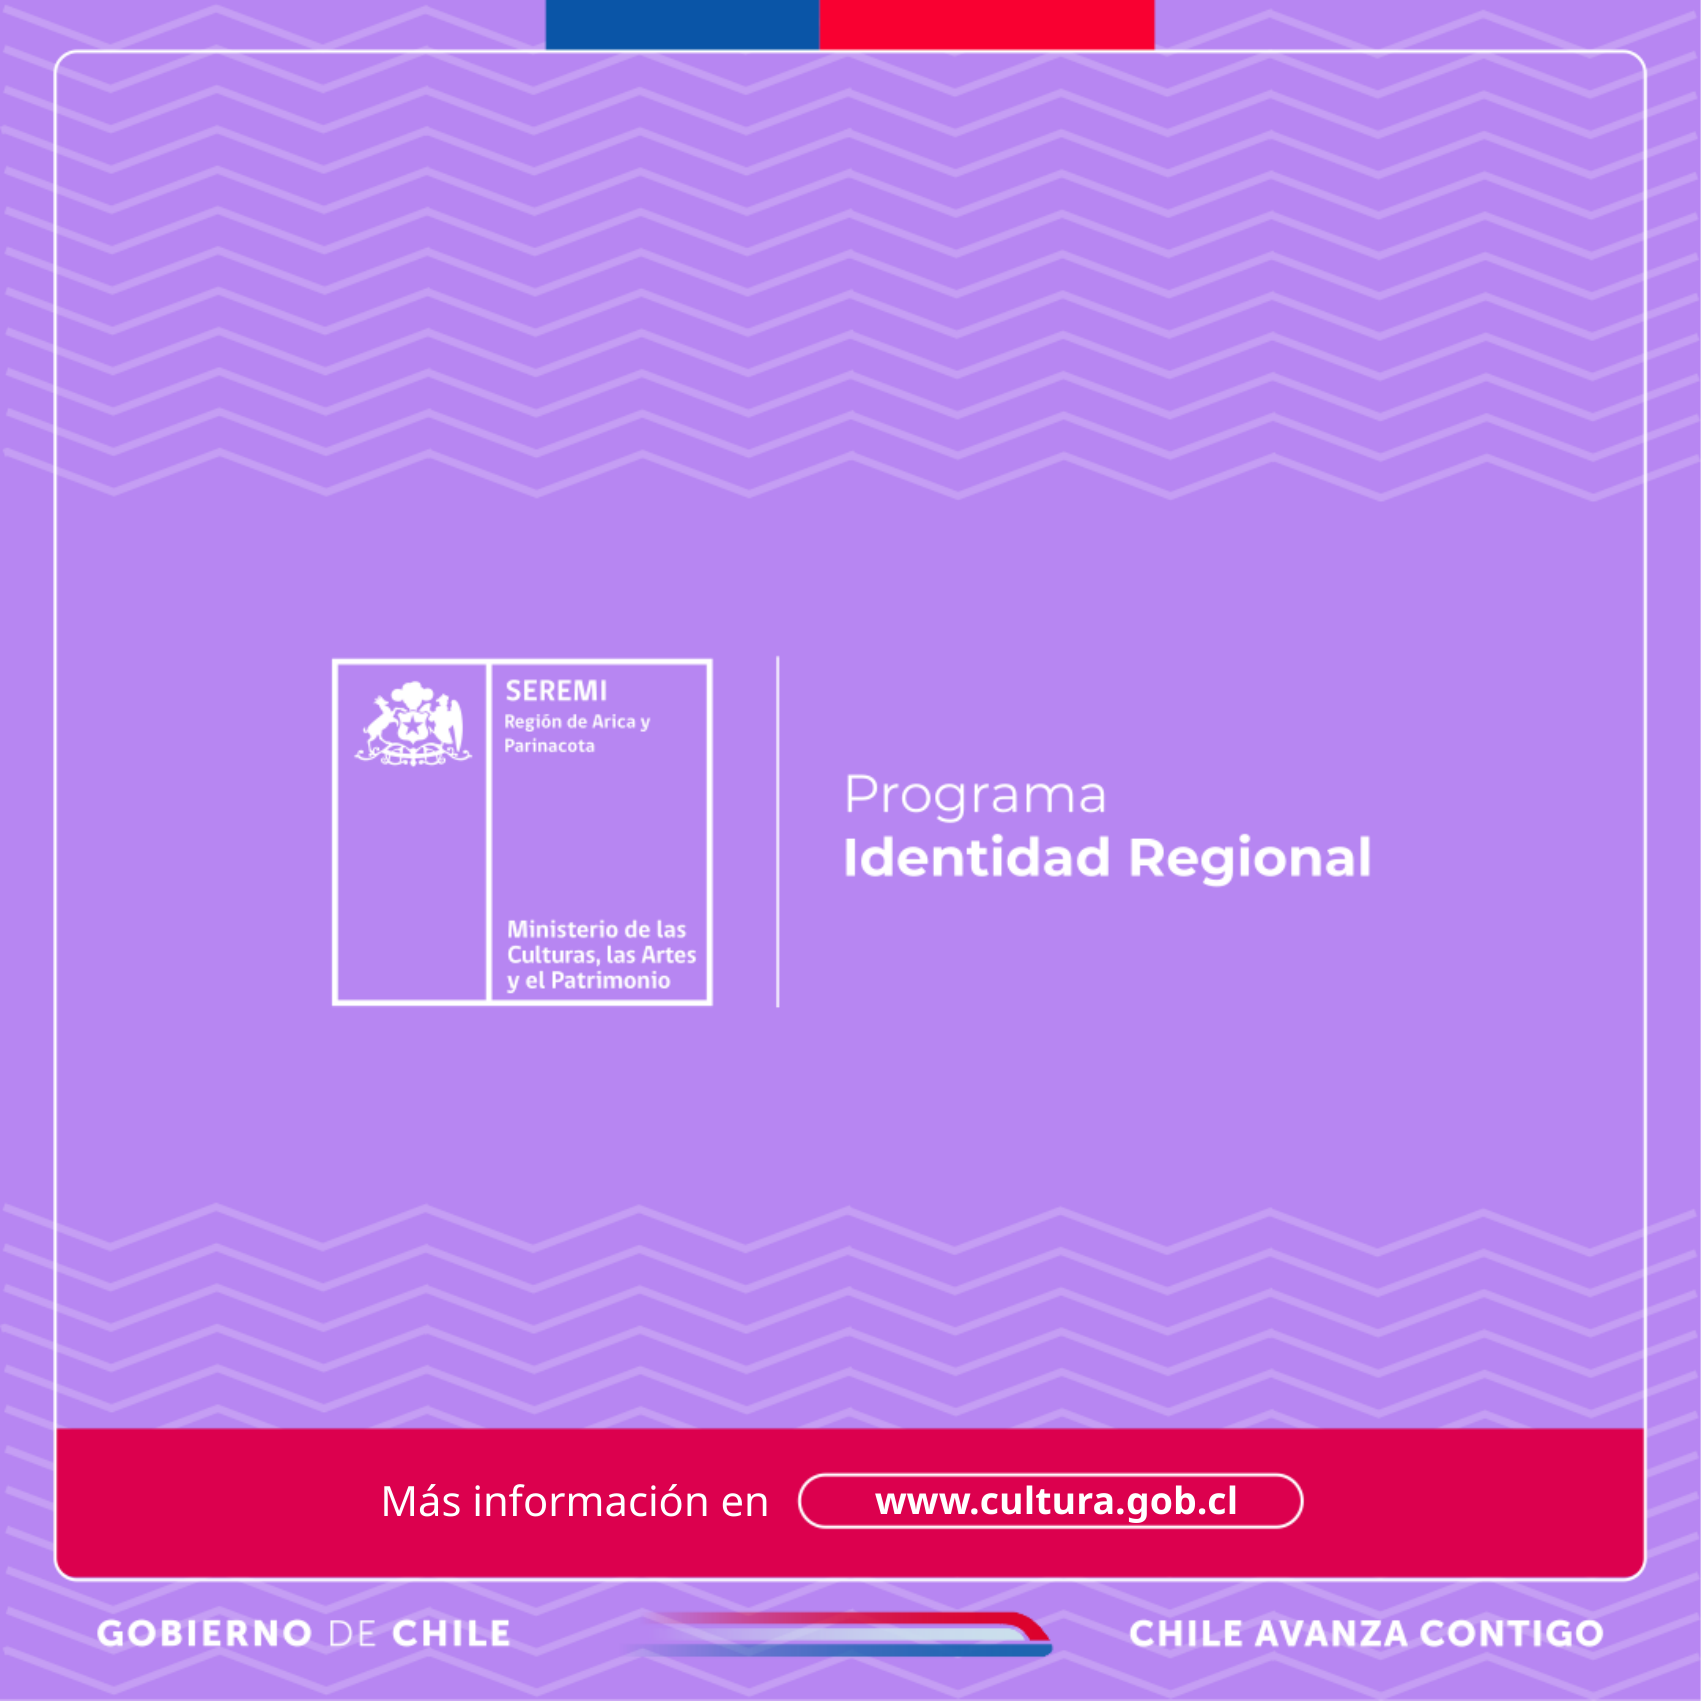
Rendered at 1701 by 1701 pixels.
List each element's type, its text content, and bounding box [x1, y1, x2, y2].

text_box Más información en [365, 1467, 785, 1533]
text_box www.cultura.gob.cl [860, 1469, 1254, 1529]
